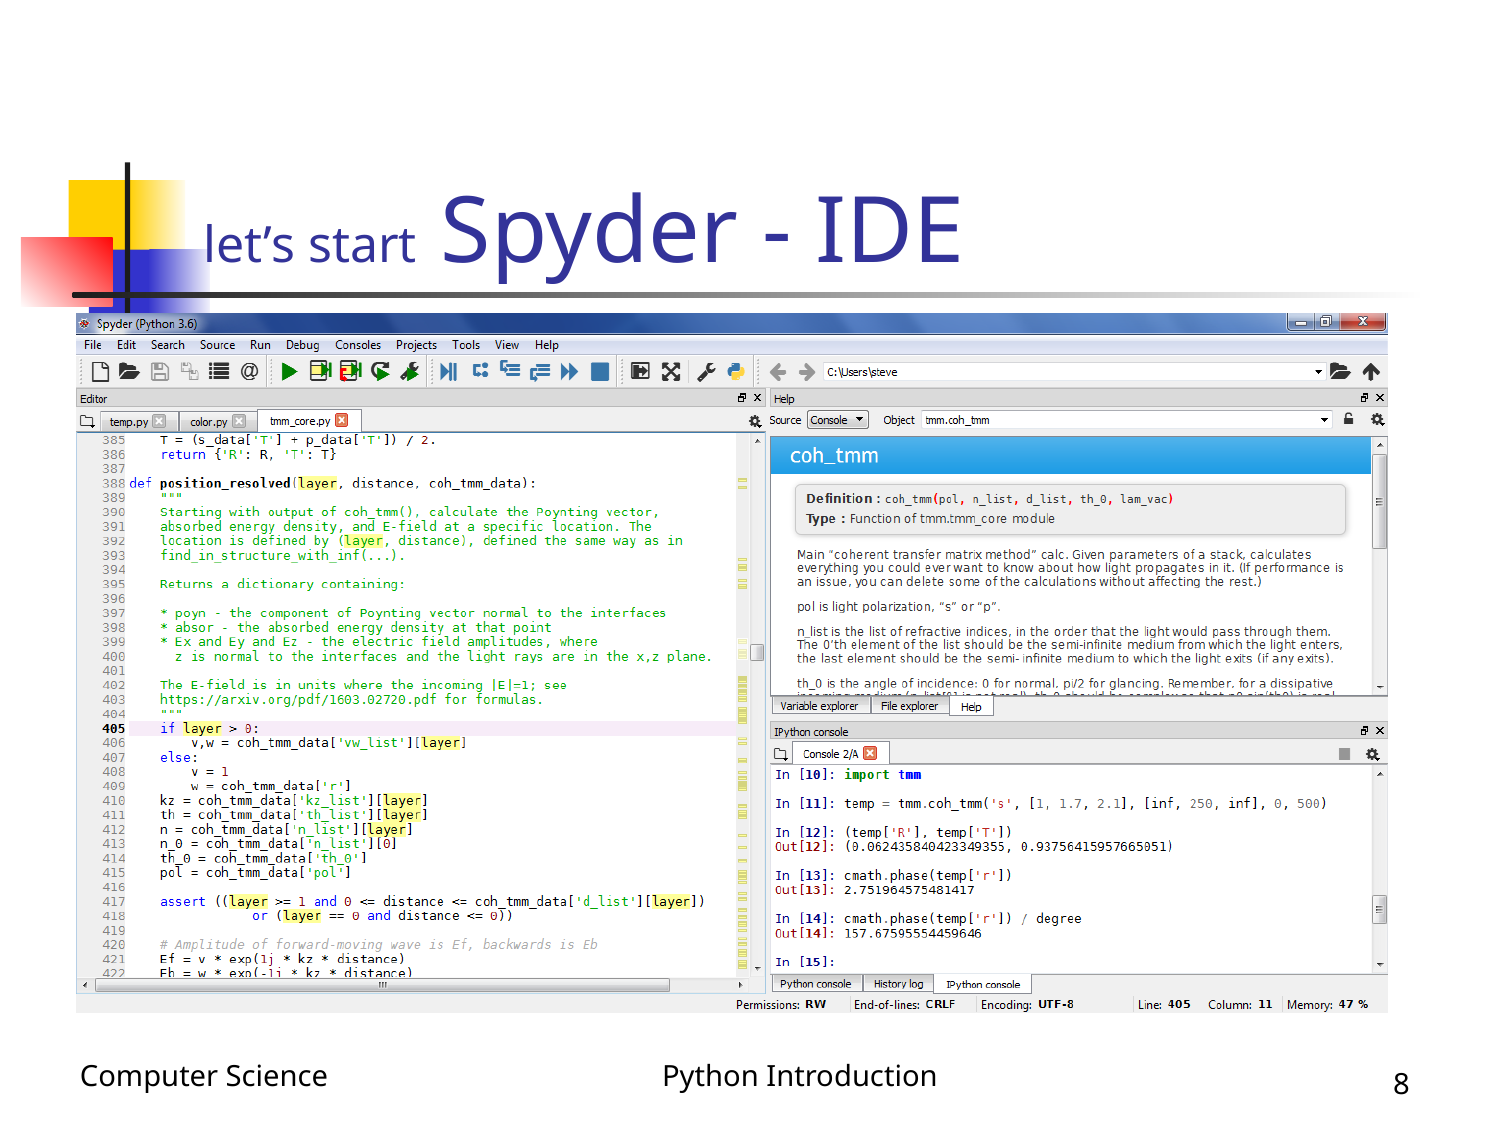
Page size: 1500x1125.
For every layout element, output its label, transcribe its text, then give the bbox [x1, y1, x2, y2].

picture [76, 313, 1388, 1013]
title let’s start Spyder - IDE [188, 101, 1468, 289]
slide_number ‹#› [1112, 1037, 1425, 1113]
